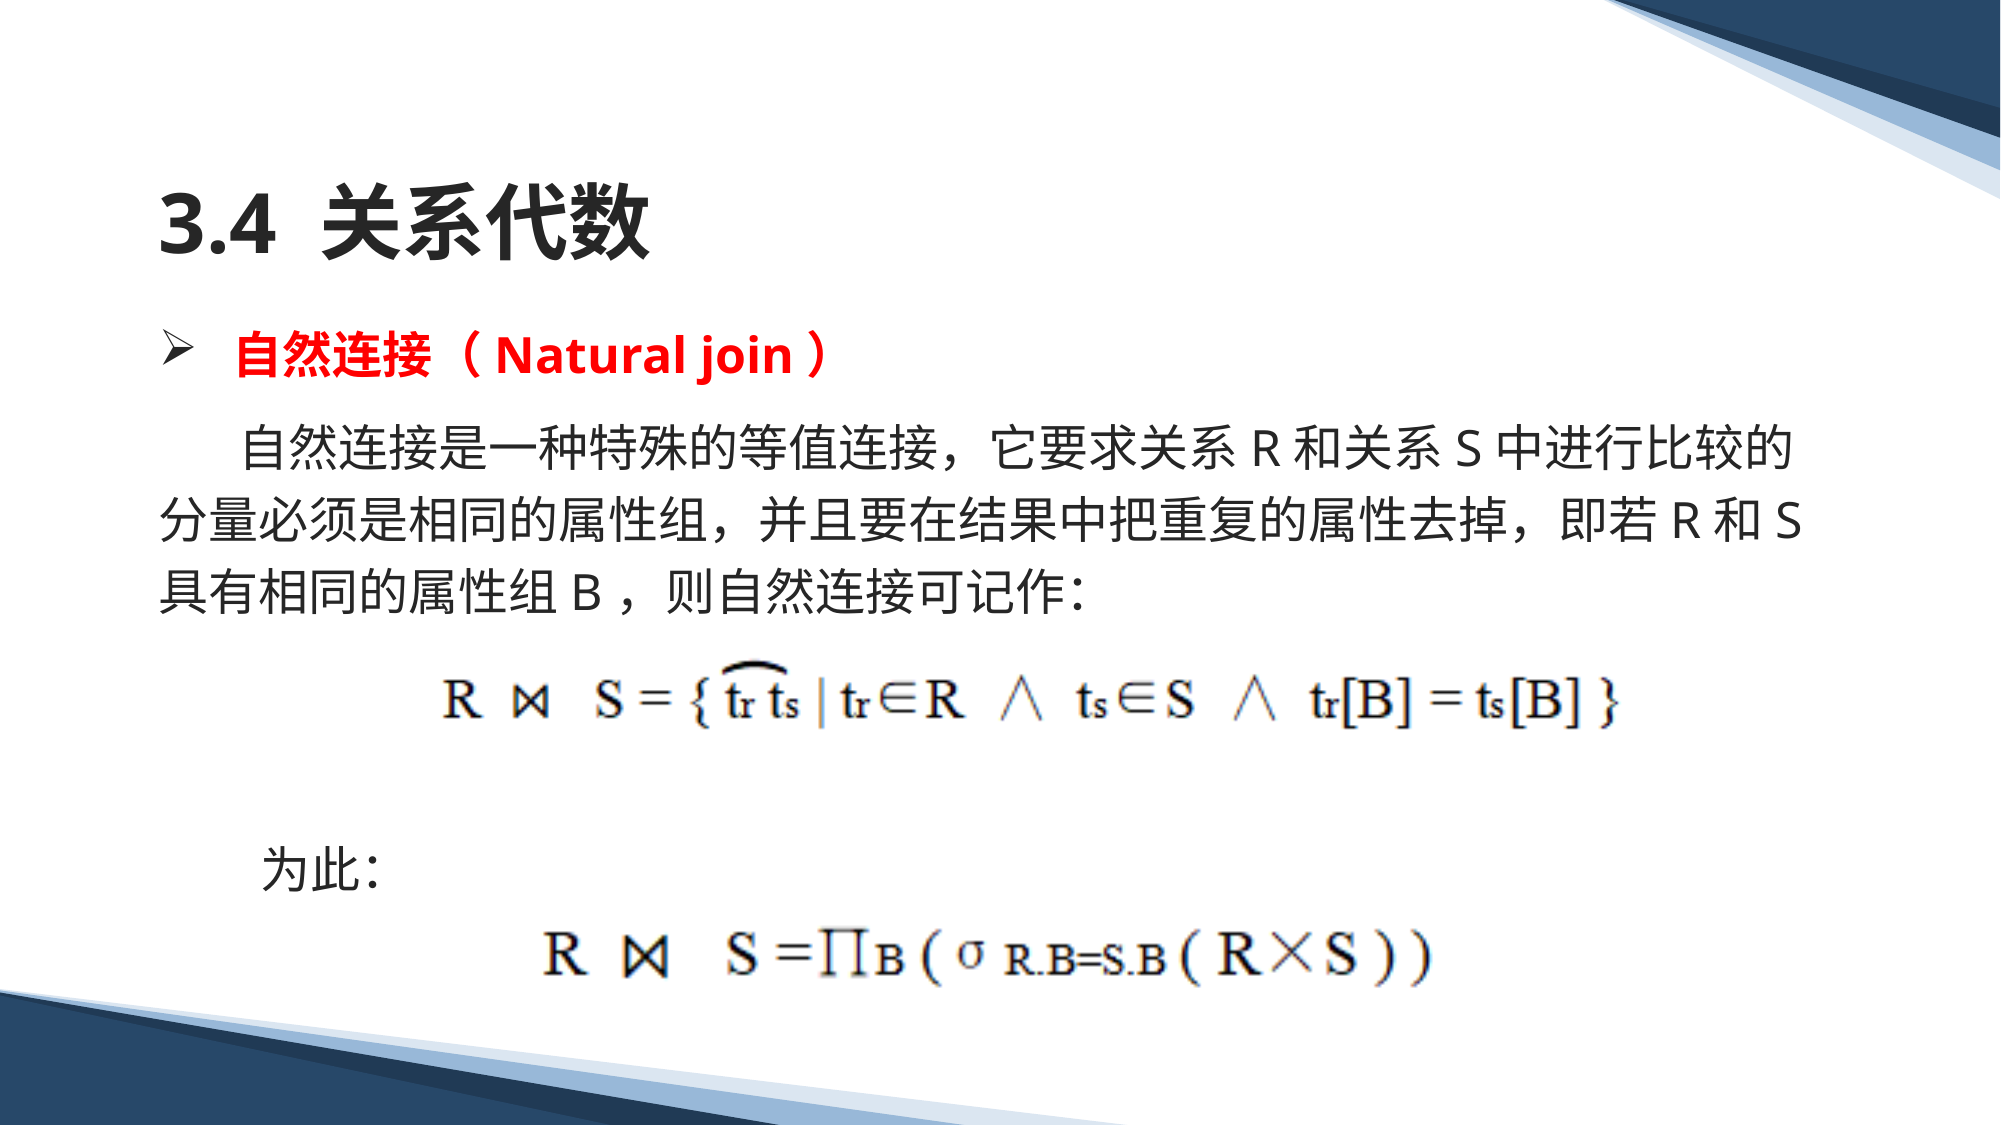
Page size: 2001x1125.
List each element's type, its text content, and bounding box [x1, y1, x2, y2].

picture [423, 646, 1632, 759]
list 自然连接（Natural join） 自然连接是一种特殊的等值连接，它要求关系R和关系S中进行比较的分量必须是相同的属性组，并且要在结果中把重复的属性去掉，即若R和S具有相同的属性组B，则自然连接可记作： 为此： [143, 303, 1857, 1013]
picture [518, 900, 1448, 1003]
title 3.4 关系代数 [143, 54, 1857, 280]
